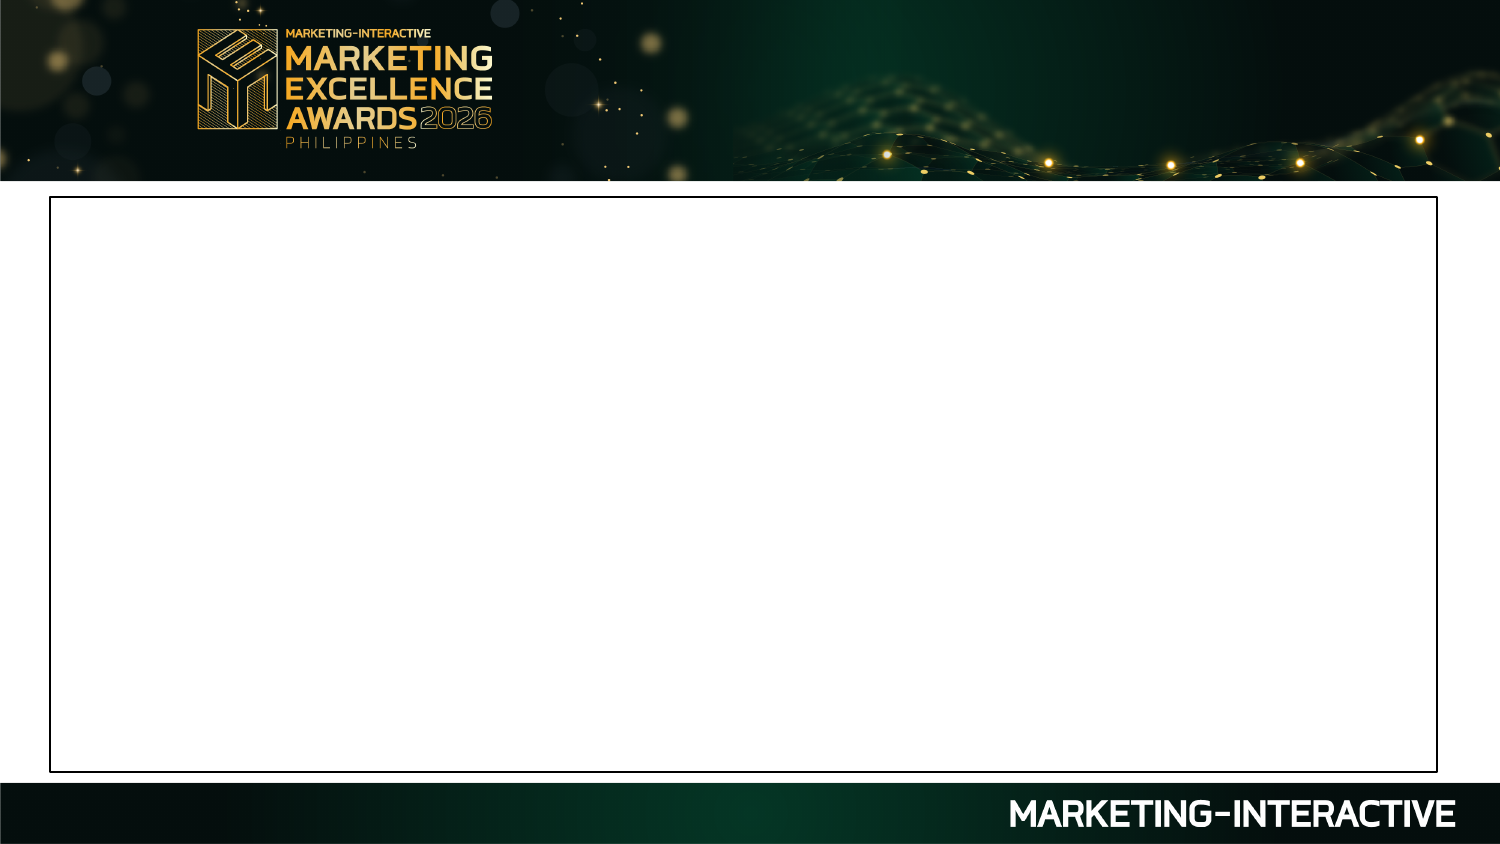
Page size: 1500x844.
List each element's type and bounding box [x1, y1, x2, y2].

picture [0, 0, 1500, 844]
text_box [48, 195, 1440, 774]
